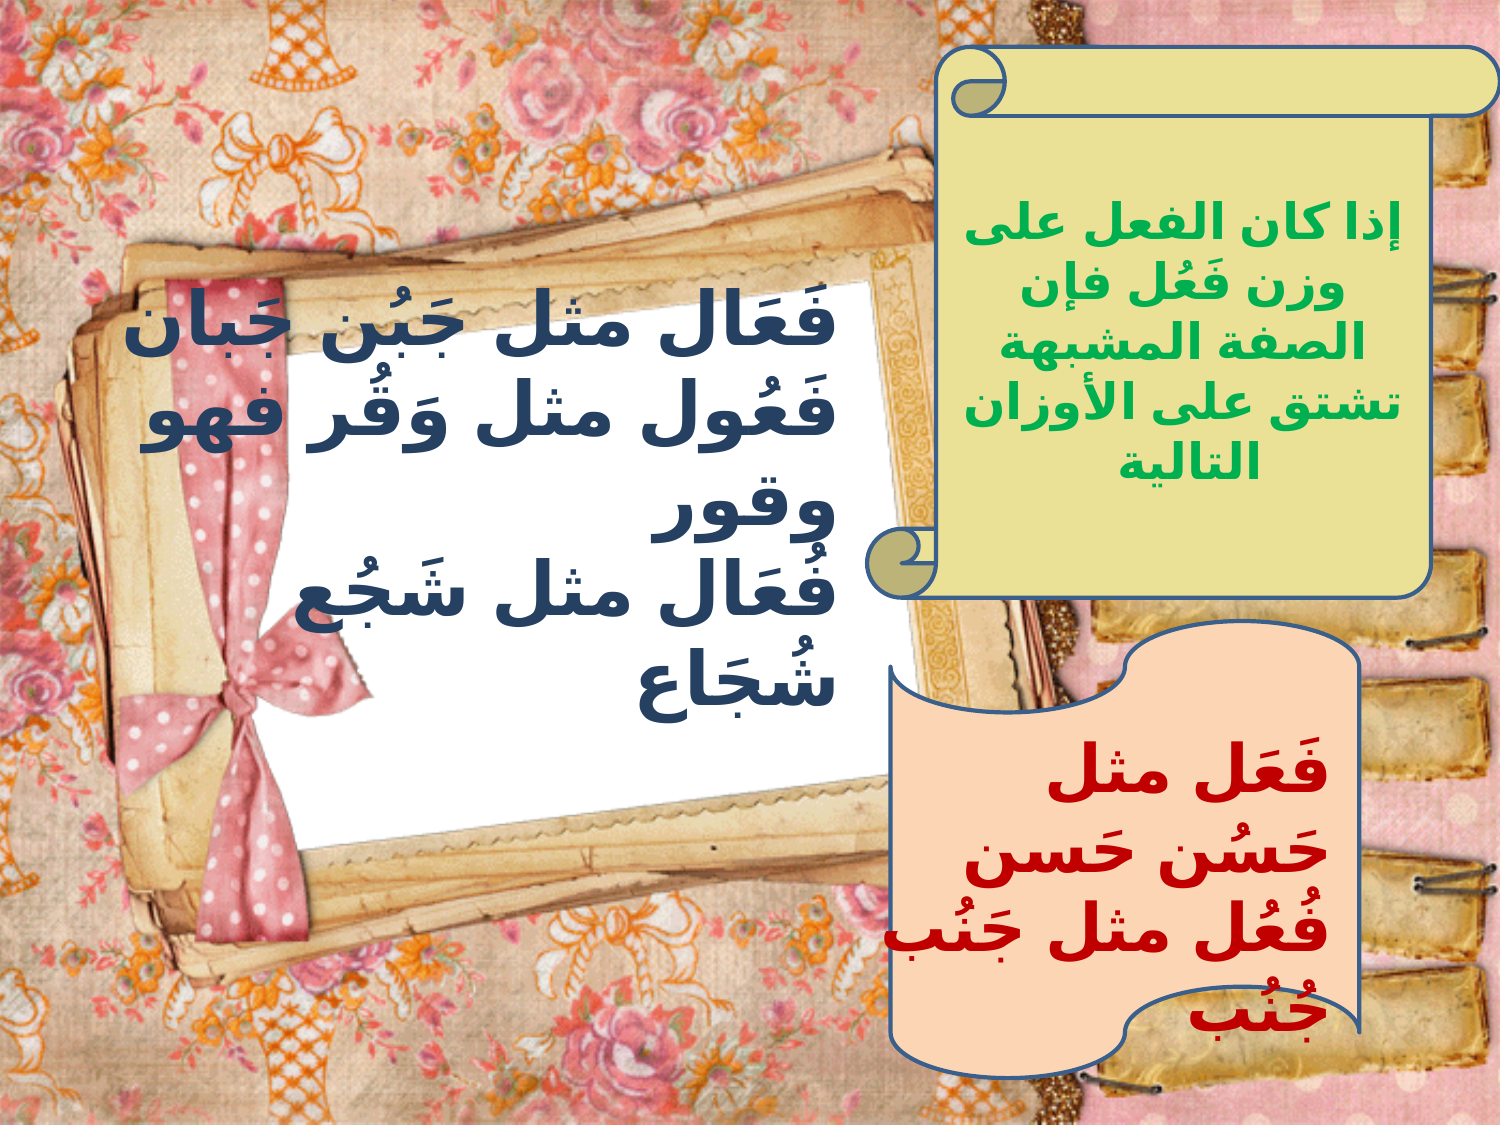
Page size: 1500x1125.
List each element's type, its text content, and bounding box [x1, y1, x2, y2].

text_box [899, 1053, 1116, 1081]
text_box فَعَل مثل حَسُن حَسن فُعُل مثل جَنُب جُنُب [843, 717, 1348, 1053]
text_box فَعَال مثل جَبُن جَبان فَعُول مثل وَقُر فهو وقور فُعَال مثل شَجُع شُجَاع [105, 262, 856, 728]
text_box [888, 618, 1362, 1035]
text_box إذا كان الفعل على وزن فَعُل فإن الصفة المشبهة تشتق على الأوزان التالية [864, 44, 1500, 600]
picture [0, 0, 1500, 1125]
